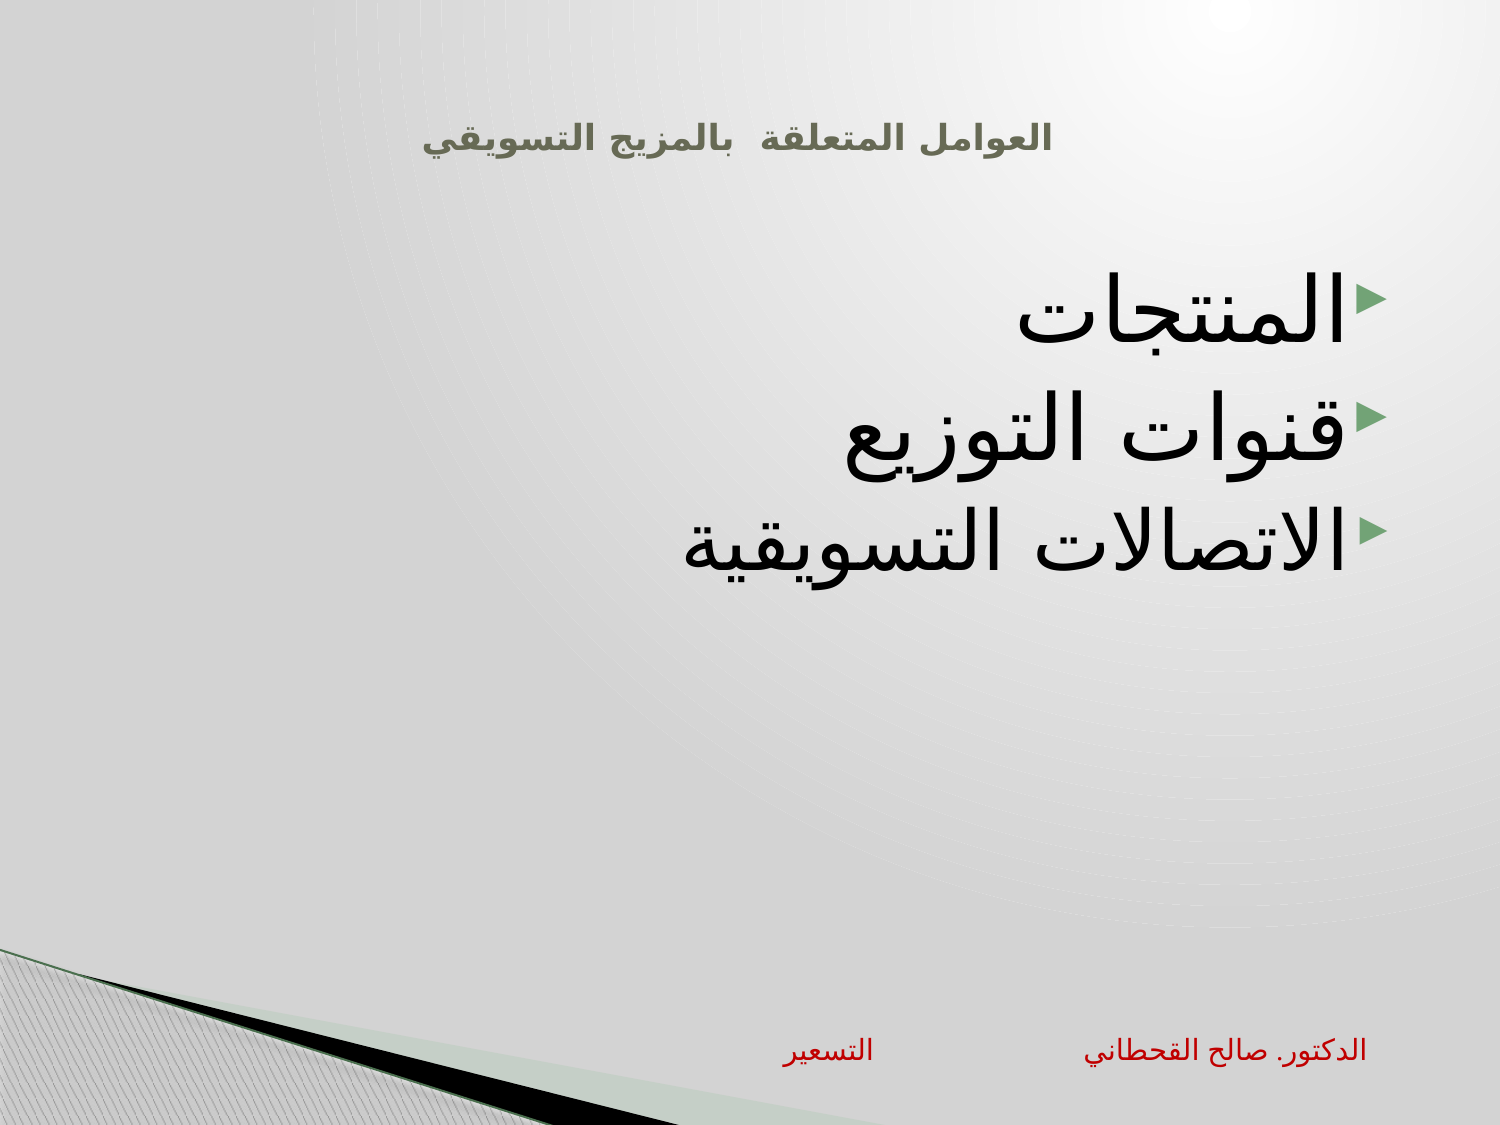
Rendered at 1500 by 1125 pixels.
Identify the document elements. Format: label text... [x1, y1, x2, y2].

list المنتجات قنوات التوزيع الاتصالات التسويقية [75, 243, 1425, 986]
title العوامل المتعلقة بالمزيج التسويقي [62, 62, 1413, 166]
footer التسعير الدكتور. صالح القحطاني [585, 1042, 1383, 1103]
